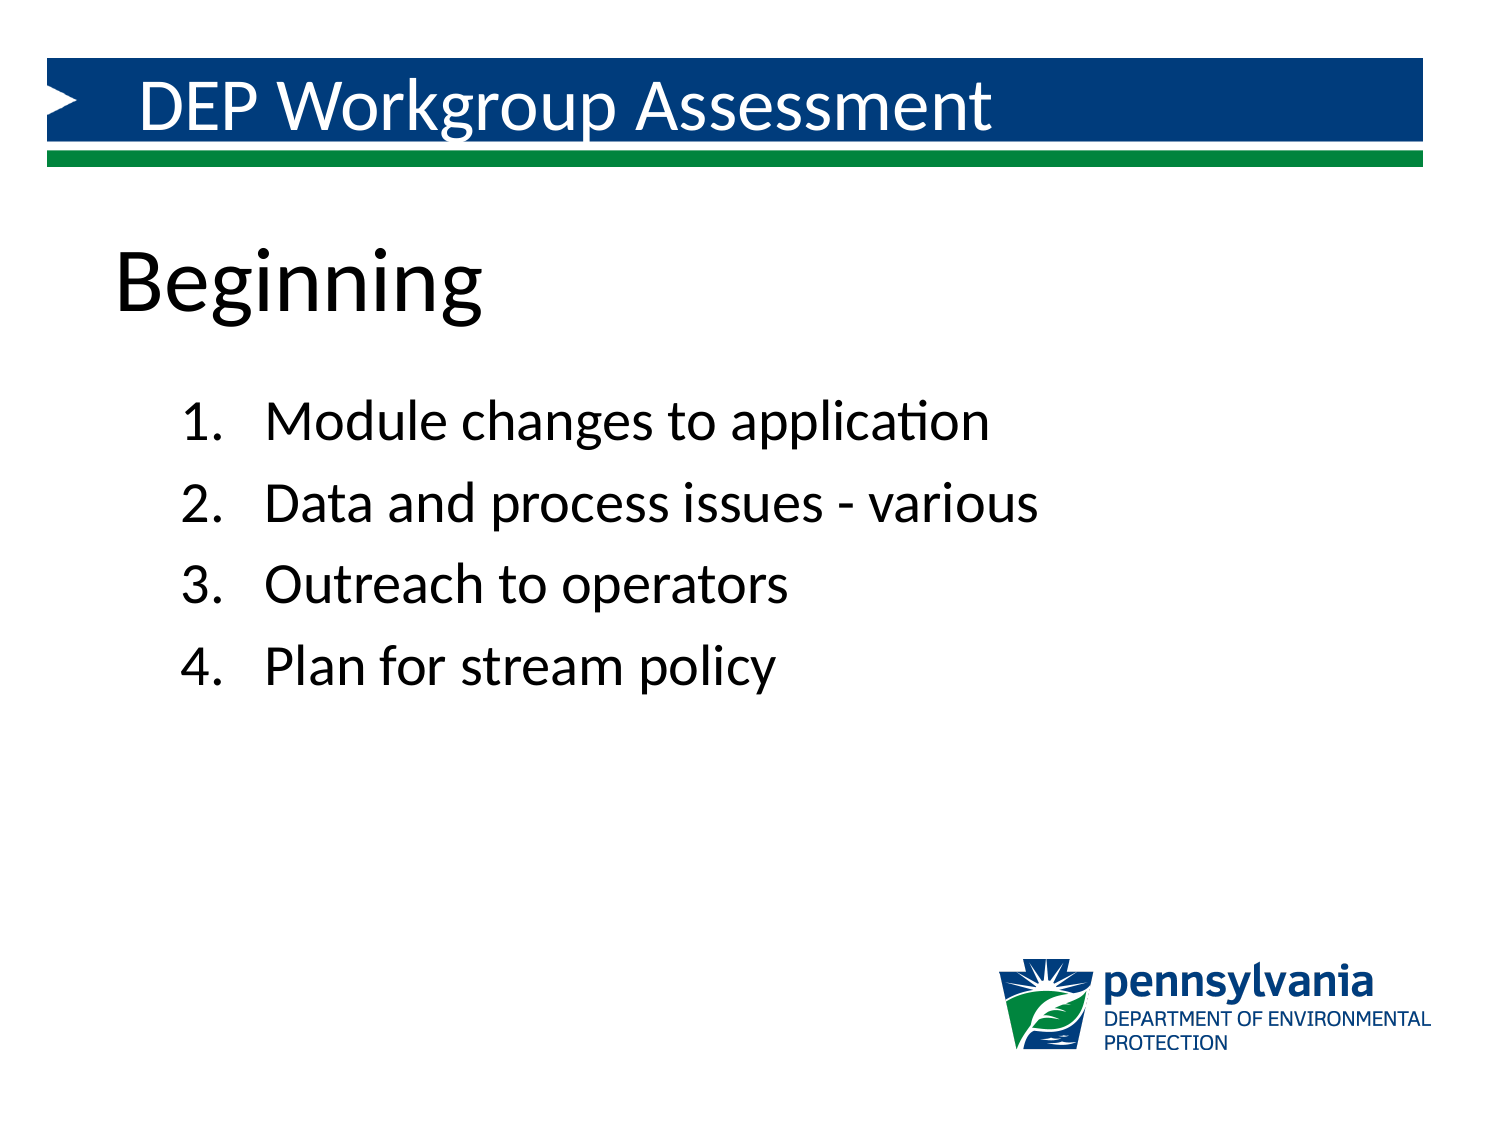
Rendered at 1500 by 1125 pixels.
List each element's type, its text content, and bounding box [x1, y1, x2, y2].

list Beginning Module changes to application Data and process issues - various Outreach to operators Plan for stream policy [99, 212, 1404, 1025]
picture [999, 958, 1431, 1051]
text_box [47, 58, 1423, 167]
